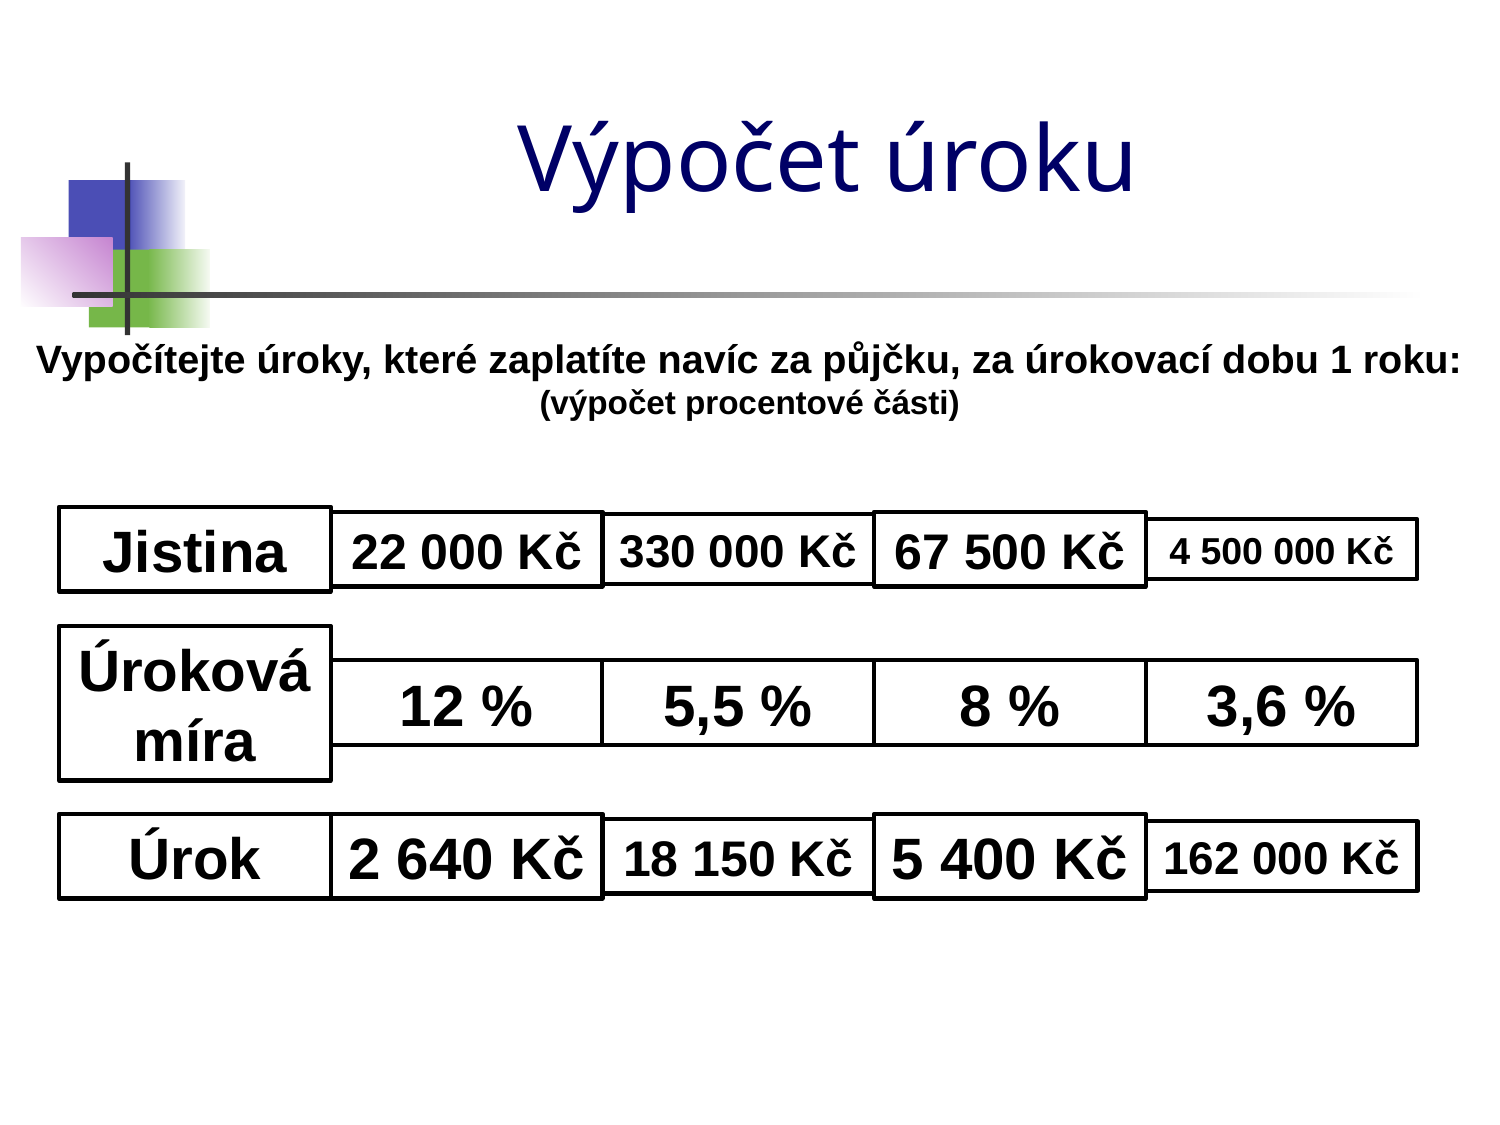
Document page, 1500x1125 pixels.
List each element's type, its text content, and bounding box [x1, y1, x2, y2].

text_box Úrok [59, 813, 330, 899]
text_box 330 000 Kč [602, 514, 874, 584]
text_box Vypočítejte úroky, které zaplatíte navíc za půjčku, za úrokovací dobu 1 roku: (výpočet procentové části) [0, 326, 1500, 429]
text_box 5,5 % [602, 660, 874, 745]
title Výpočet úroku [188, 34, 1468, 276]
text_box 67 500 Kč [874, 511, 1146, 587]
text_box 4 500 000 Kč [1145, 519, 1418, 579]
text_box Úroková míra [59, 625, 331, 781]
text_box 22 000 Kč [330, 511, 603, 587]
text_box 2 640 Kč [330, 813, 603, 899]
text_box 8 % [874, 660, 1145, 745]
text_box 162 000 Kč [1145, 821, 1418, 892]
text_box 18 150 Kč [602, 818, 874, 894]
text_box 5 400 Kč [874, 813, 1146, 899]
text_box Jistina [59, 506, 331, 592]
text_box 3,6 % [1145, 660, 1418, 745]
text_box 12 % [330, 660, 602, 745]
